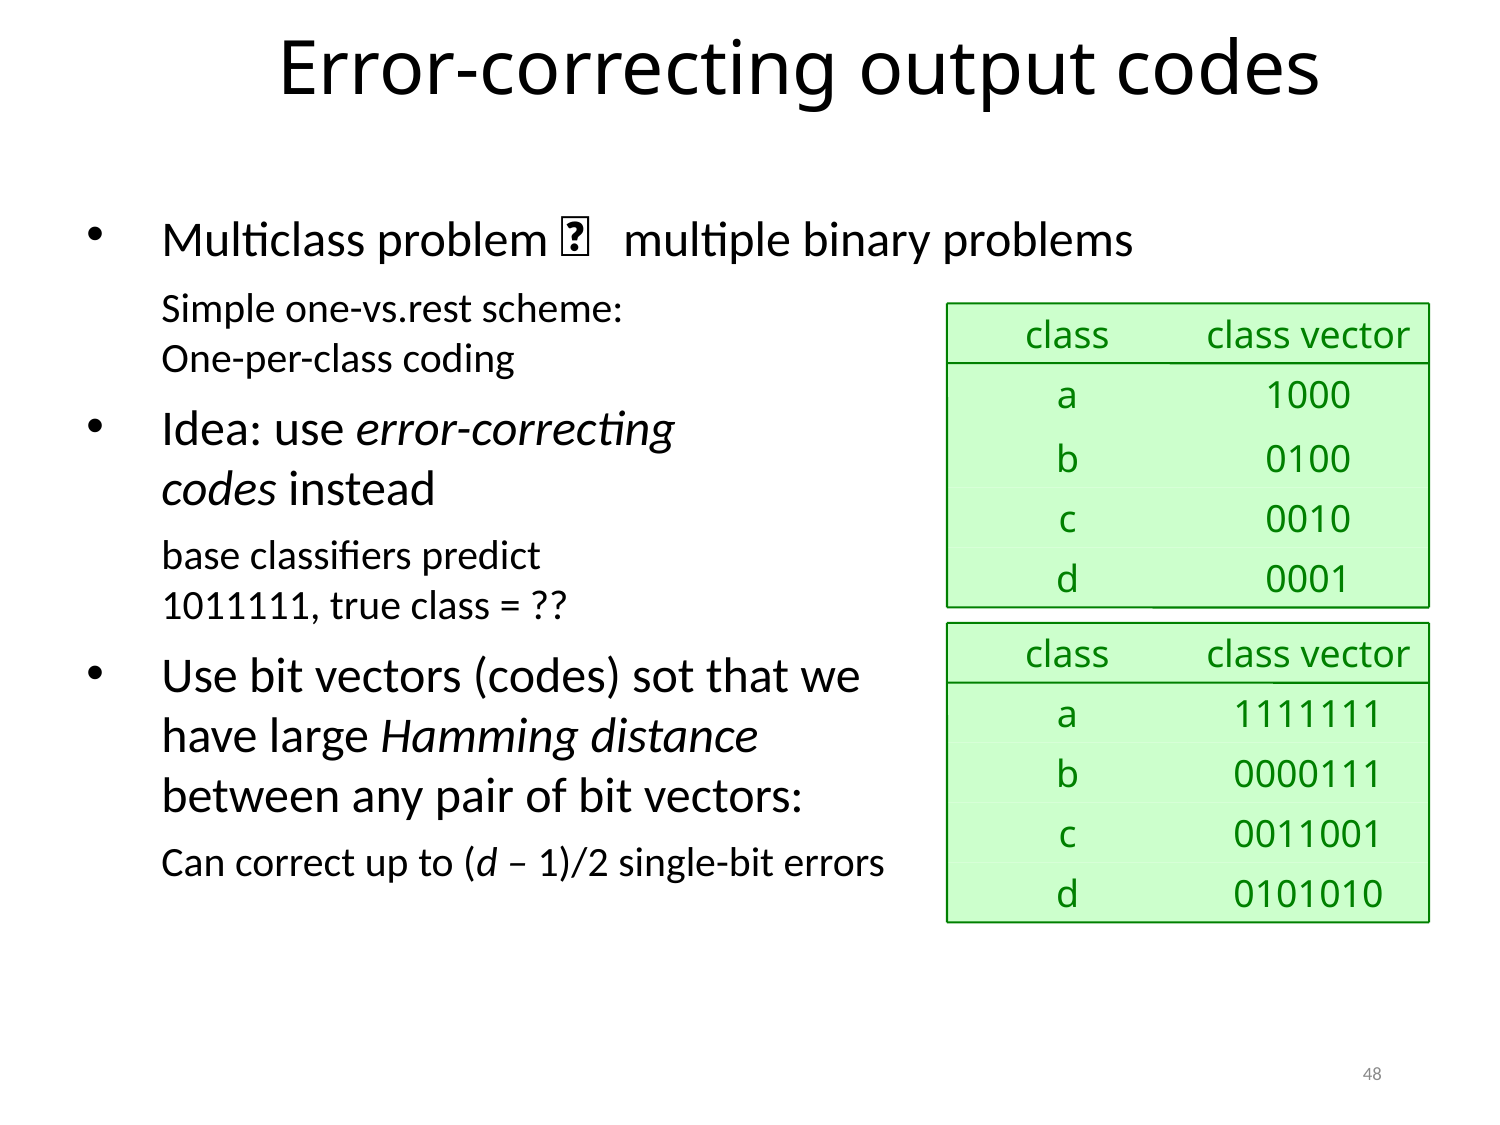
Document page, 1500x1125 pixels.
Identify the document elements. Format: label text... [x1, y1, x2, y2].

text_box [946, 622, 1429, 923]
slide_number 48 [1059, 1042, 1397, 1103]
title Error-correcting output codes [262, 0, 1500, 151]
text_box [946, 303, 1429, 608]
text_box Multiclass problem  multiple binary problems Simple one-vs.rest scheme: One-per-class coding Idea: use error-correcting codes instead base classifiers predict 1011111, true class = ?? Use bit vectors (codes) sot that we have large Hamming distance between any pair of bit vectors: Can correct up to (d – 1)/2 single-bit errors [71, 190, 1310, 892]
